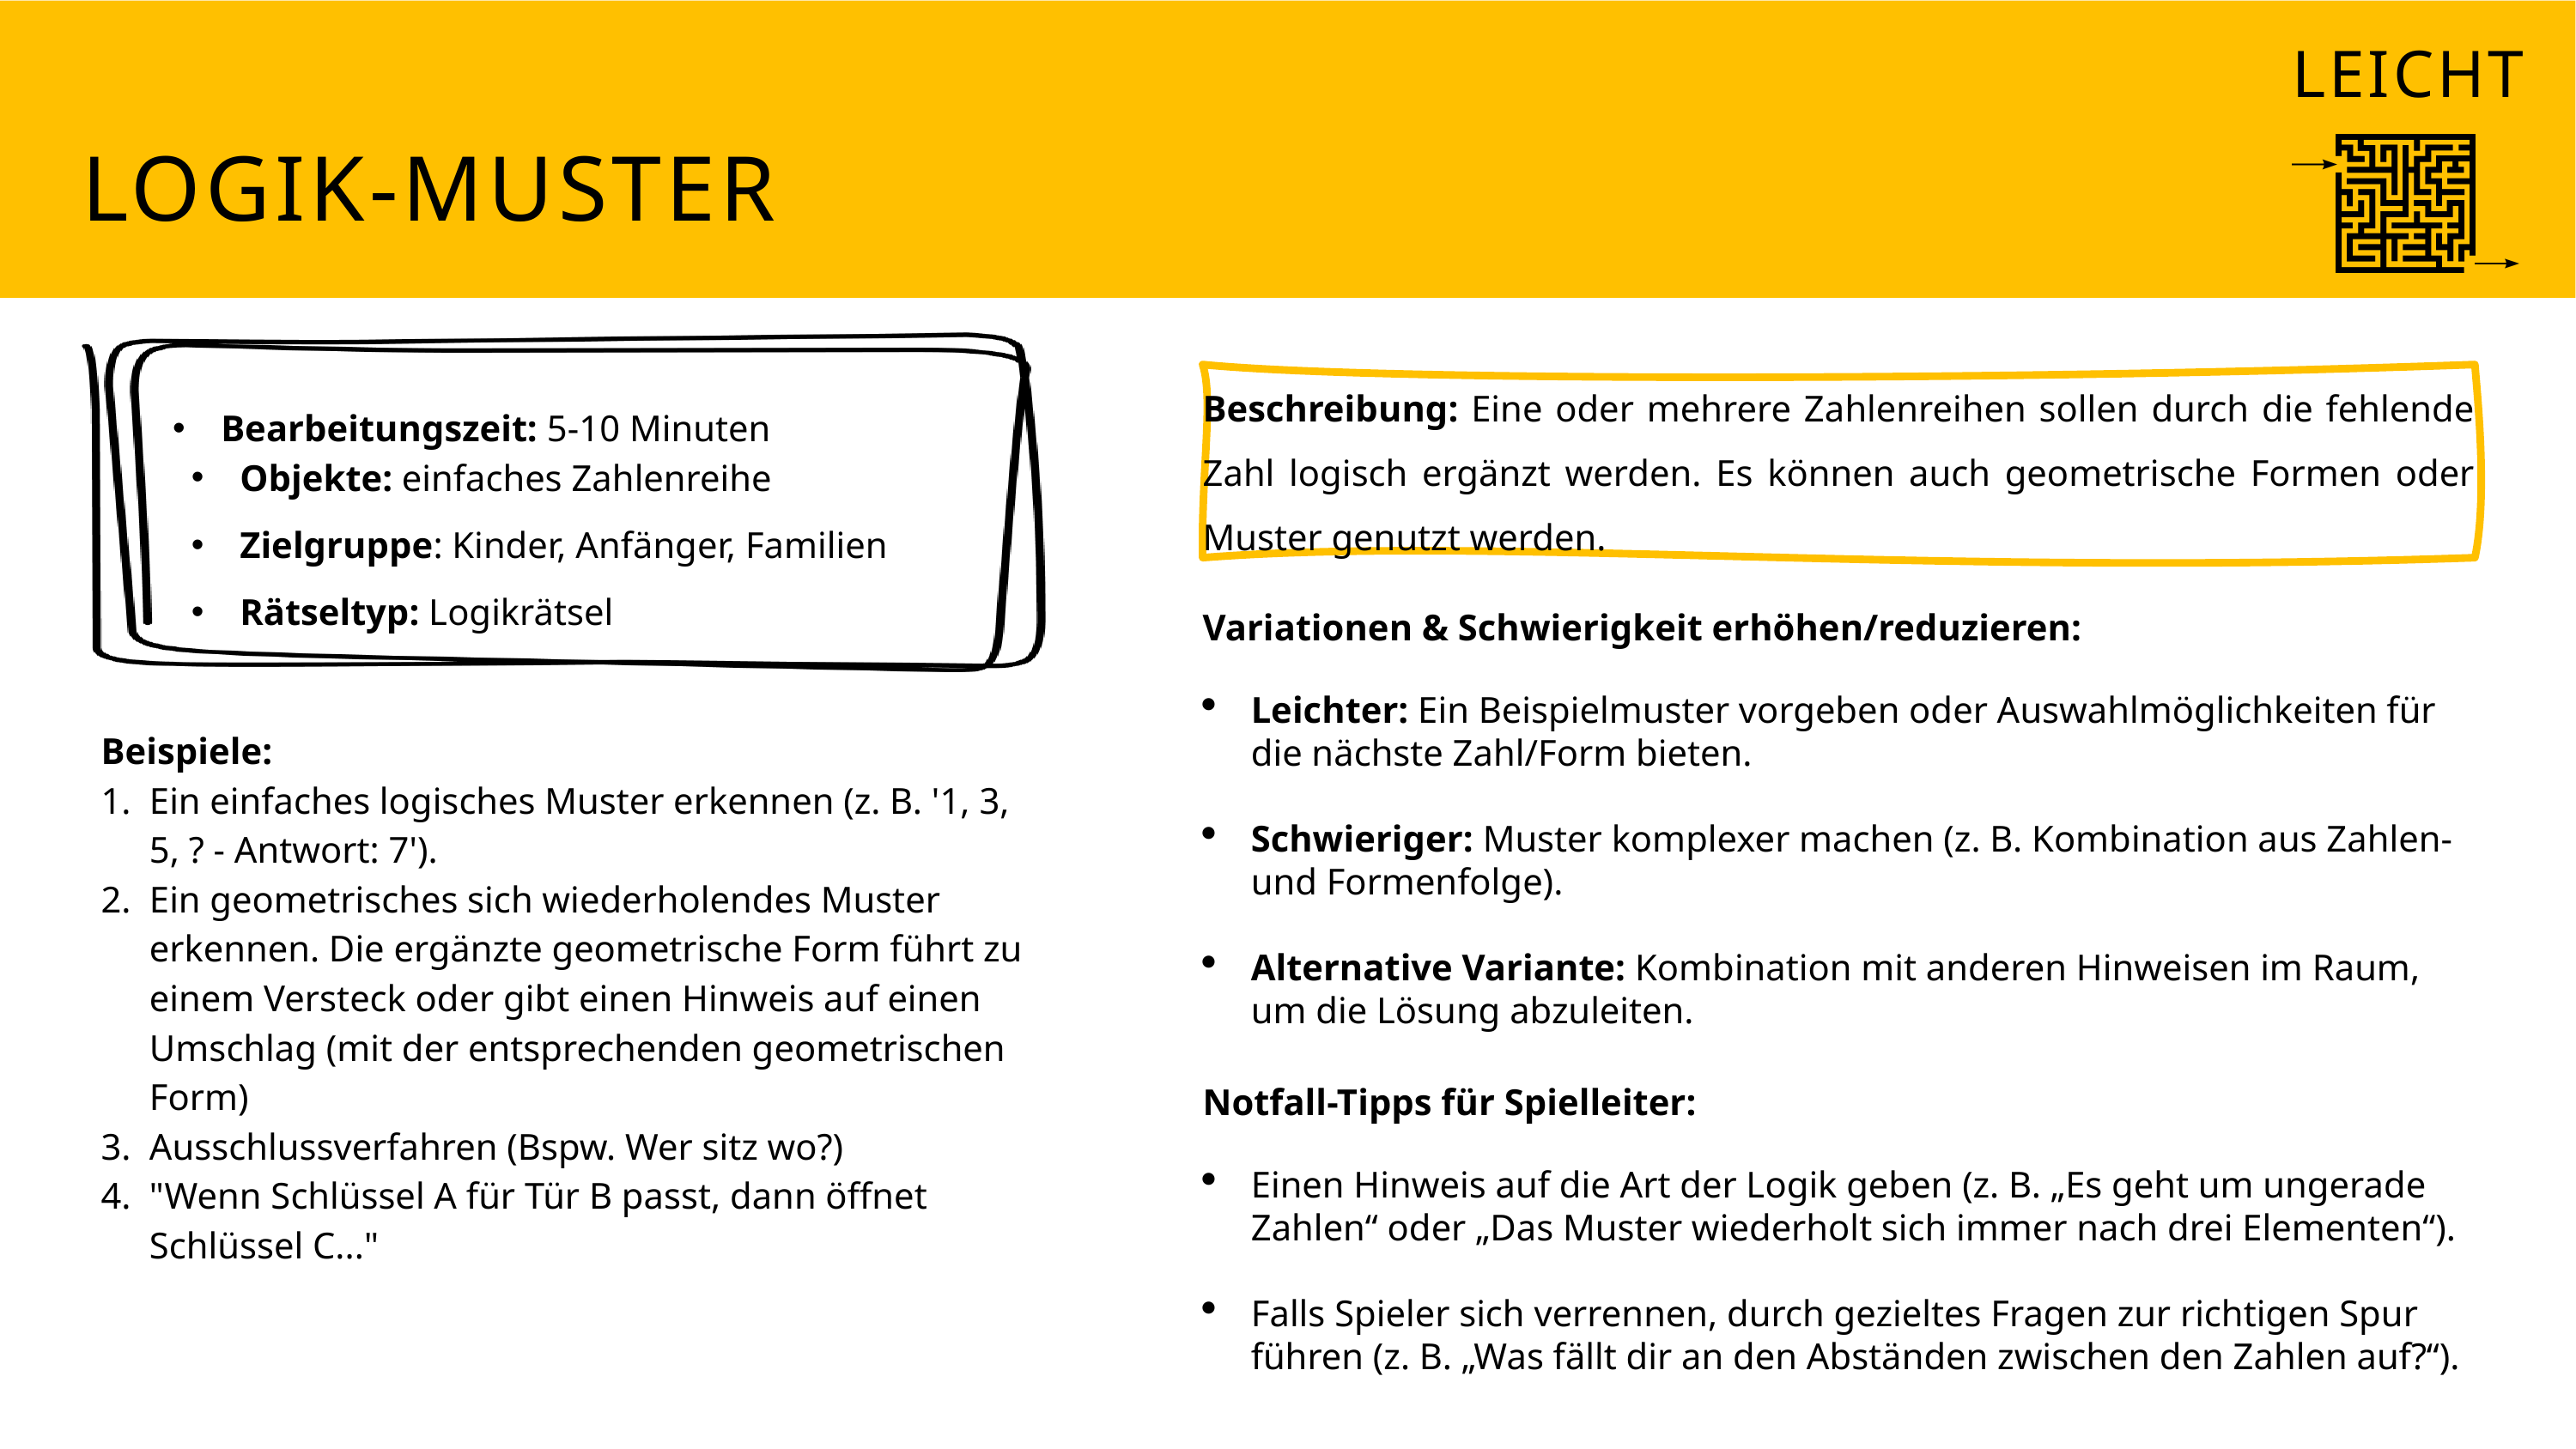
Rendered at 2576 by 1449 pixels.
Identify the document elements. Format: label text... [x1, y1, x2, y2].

text_box Bearbeitungszeit: 5-10 Minuten Objekte: einfaches Zahlenreihe Zielgruppe: Kinder, Anfänger, Familien Rätseltyp: Logikrätsel [126, 368, 981, 700]
text_box Beispiele: Ein einfaches logisches Muster erkennen (z. B. '1, 3, 5, ? - Antwort: 7'). Ein geometrisches sich wiederholendes Muster erkennen. Die ergänzte geometrische Form führt zu einem Versteck oder gibt einen Hinweis auf einen Umschlag (mit der entsprechenden geometrischen Form) Ausschlussverfahren (Bspw. Wer sitz wo?) "Wenn Schlüssel A für Tür B passt, dann öffnet Schlüssel C..." [100, 707, 1049, 1266]
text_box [2292, 133, 2520, 274]
text_box LEICHT [2292, 39, 2570, 111]
text_box [0, 0, 2576, 300]
text_box LOGIK-MUSTER [82, 115, 2071, 239]
text_box [82, 332, 1048, 672]
text_box Variationen & Schwierigkeit erhöhen/reduzieren: Leichter: Ein Beispielmuster vorgeben oder Auswahlmöglichkeiten für die nächste Zahl/Form bieten. Schwieriger: Muster komplexer machen (z. B. Kombination aus Zahlen- und Formenfolge). Alternative Variante: Kombination mit anderen Hinweisen im Raum, um die Lösung abzuleiten. [1202, 598, 2476, 1031]
text_box Beschreibung: Eine oder mehrere Zahlenreihen sollen durch die fehlende Zahl logisch ergänzt werden. Es können auch geometrische Formen oder Muster genutzt werden. [1202, 364, 2482, 563]
text_box Notfall-Tipps für Spielleiter: Einen Hinweis auf die Art der Logik geben (z. B. „Es geht um ungerade Zahlen“ oder „Das Muster wiederholt sich immer nach drei Elementen“). Falls Spieler sich verrennen, durch gezieltes Fragen zur richtigen Spur führen (z. B. „Was fällt dir an den Abständen zwischen den Zahlen auf?“). [1202, 1079, 2476, 1377]
